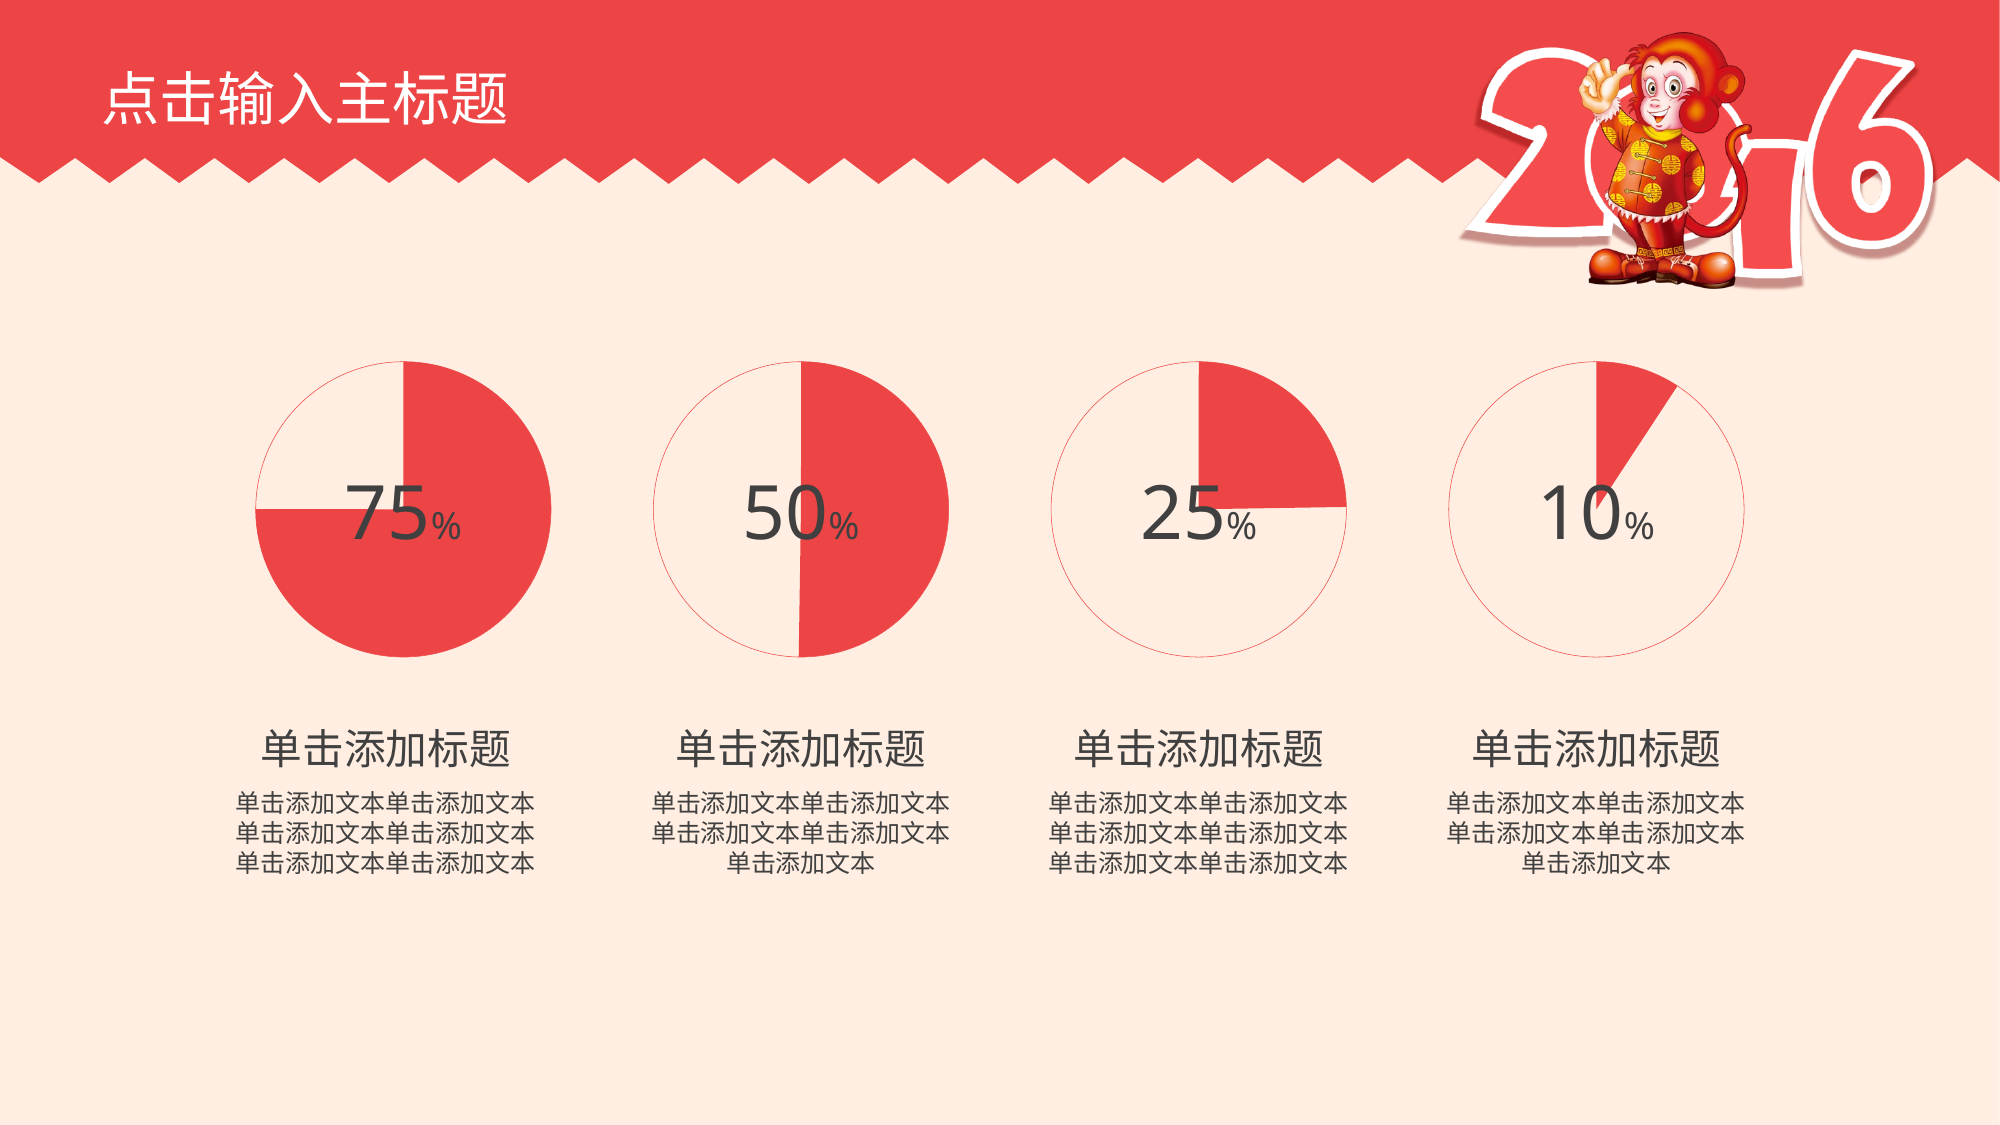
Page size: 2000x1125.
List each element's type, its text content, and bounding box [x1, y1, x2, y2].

text_box 75% [253, 359, 554, 660]
text_box 单击添加标题 单击添加文本单击添加文本单击添加文本单击添加文本单击添加文本单击添加文本 [1033, 715, 1364, 885]
text_box 25% [1048, 359, 1349, 660]
text_box 单击添加标题 单击添加文本单击添加文本单击添加文本单击添加文本单击添加文本 [1431, 715, 1762, 885]
text_box 单击添加标题 单击添加文本单击添加文本单击添加文本单击添加文本单击添加文本 [635, 715, 966, 885]
text_box 10% [1446, 359, 1747, 660]
picture [1454, 0, 2000, 450]
text_box 点击输入主标题 [86, 54, 525, 140]
text_box 单击添加标题 单击添加文本单击添加文本单击添加文本单击添加文本单击添加文本单击添加文本 [220, 715, 551, 885]
text_box 50% [651, 359, 951, 660]
